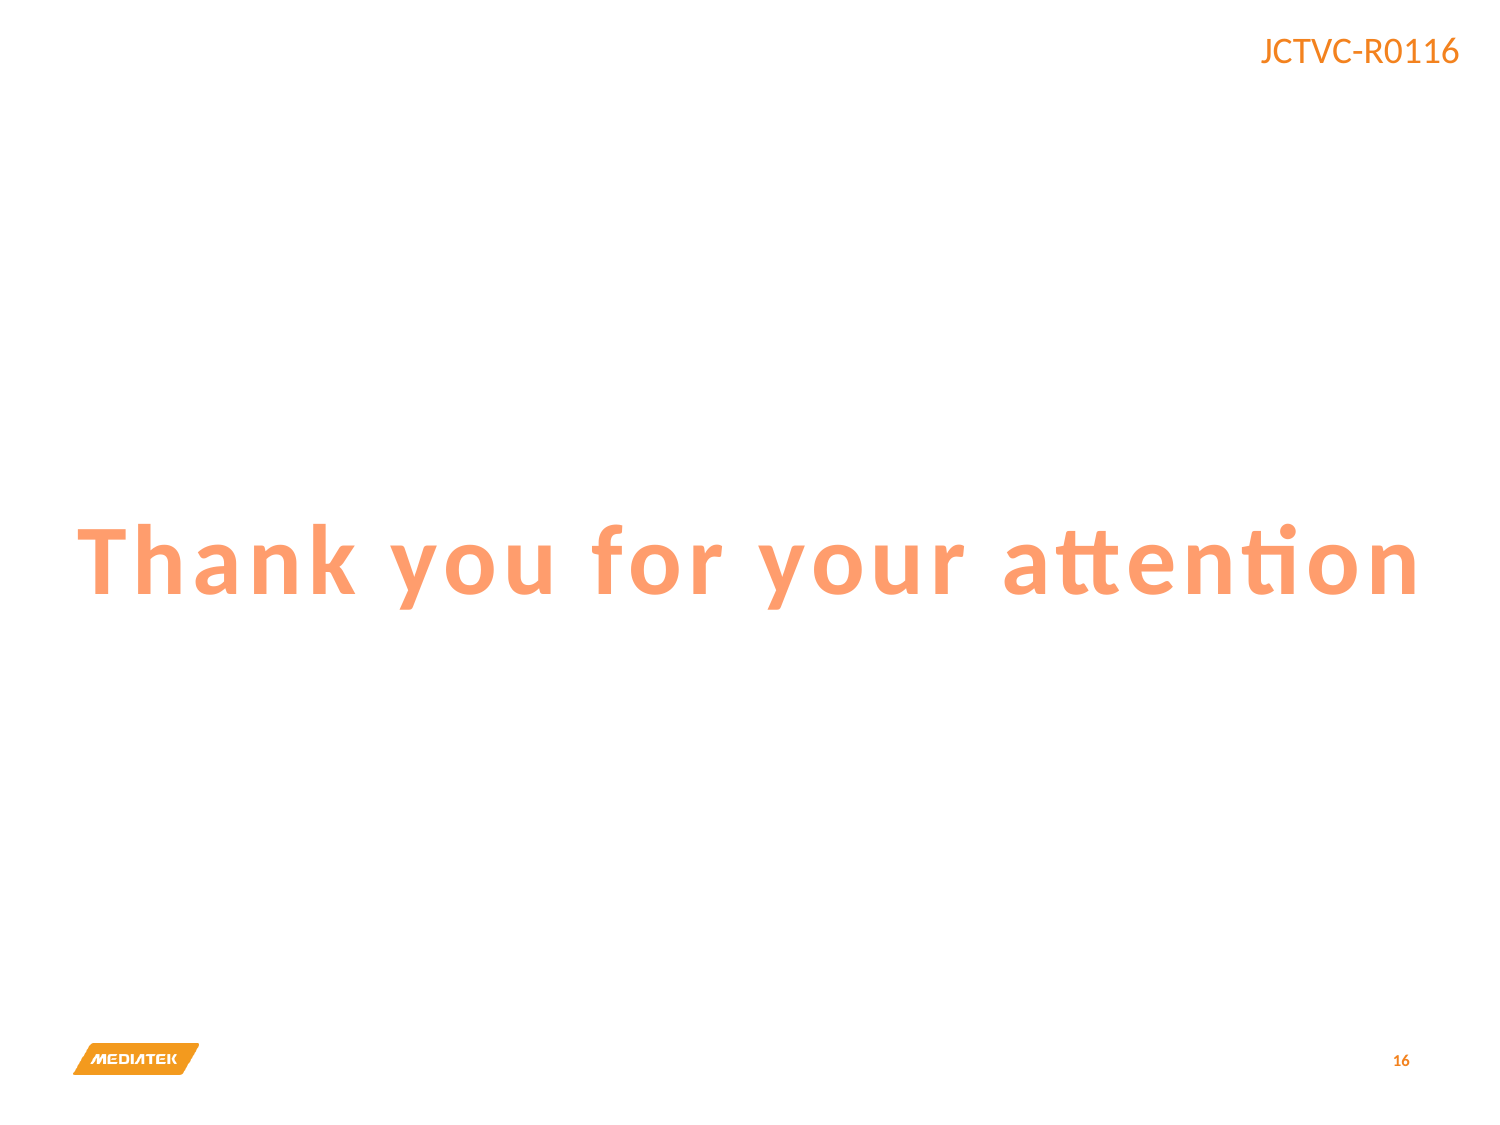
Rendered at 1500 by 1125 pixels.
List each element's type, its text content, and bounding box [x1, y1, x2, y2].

slide_number 16 [1251, 1029, 1425, 1090]
text_box Thank you for your attention [62, 486, 1438, 622]
picture [73, 1043, 199, 1075]
